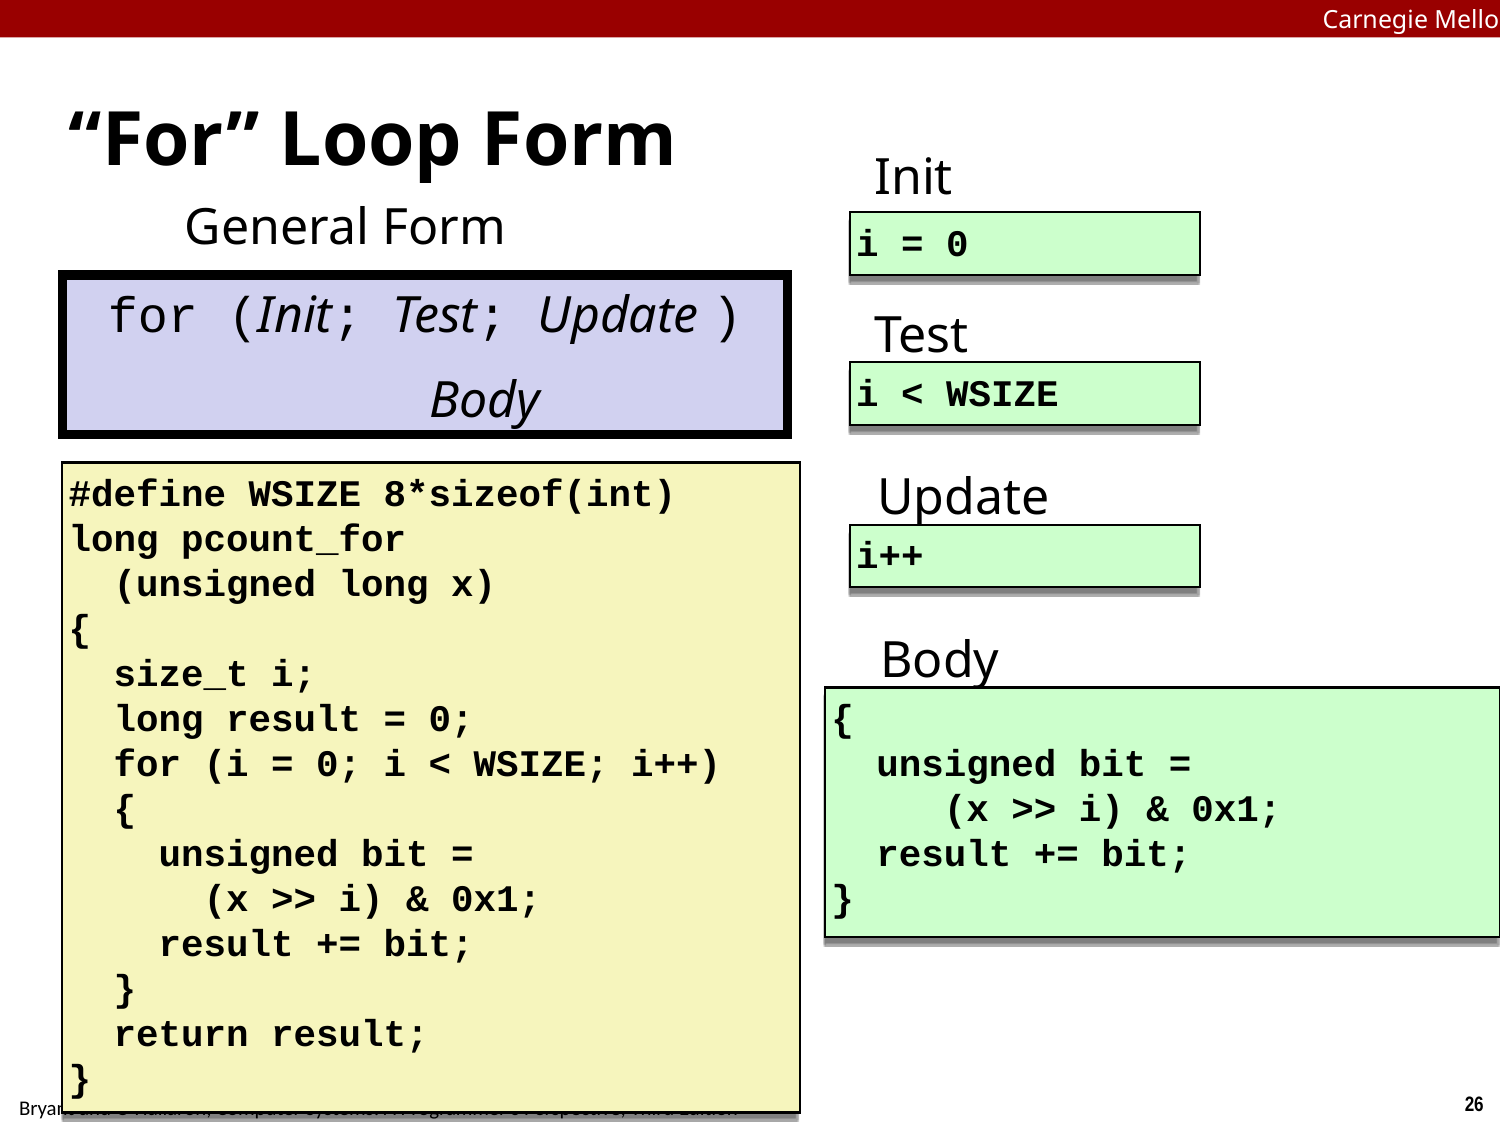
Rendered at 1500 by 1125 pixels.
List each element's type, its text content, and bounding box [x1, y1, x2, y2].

text_box for (Init; Test; Update ) Body [62, 275, 788, 435]
text_box i++ [849, 524, 1200, 588]
text_box #define WSIZE 8*sizeof(int) long pcount_for (unsigned long x) { size_t i; long result = 0; for (i = 0; i < WSIZE; i++) { unsigned bit = (x >> i) & 0x1; result += bit; } return result; } [62, 462, 800, 1113]
text_box Body [865, 619, 1432, 688]
text_box Test [859, 294, 1425, 363]
text_box [0, 0, 1500, 38]
text_box i < WSIZE [849, 362, 1200, 425]
text_box Init [859, 137, 1425, 206]
text_box { unsigned bit = (x >> i) & 0x1; result += bit; } [824, 687, 1500, 938]
text_box General Form [62, 187, 628, 256]
text_box i = 0 [849, 212, 1200, 275]
title “For” Loop Form [62, 41, 1438, 230]
text_box Update [862, 457, 1429, 525]
text_box Carnegie Mellon [1322, 3, 1500, 33]
